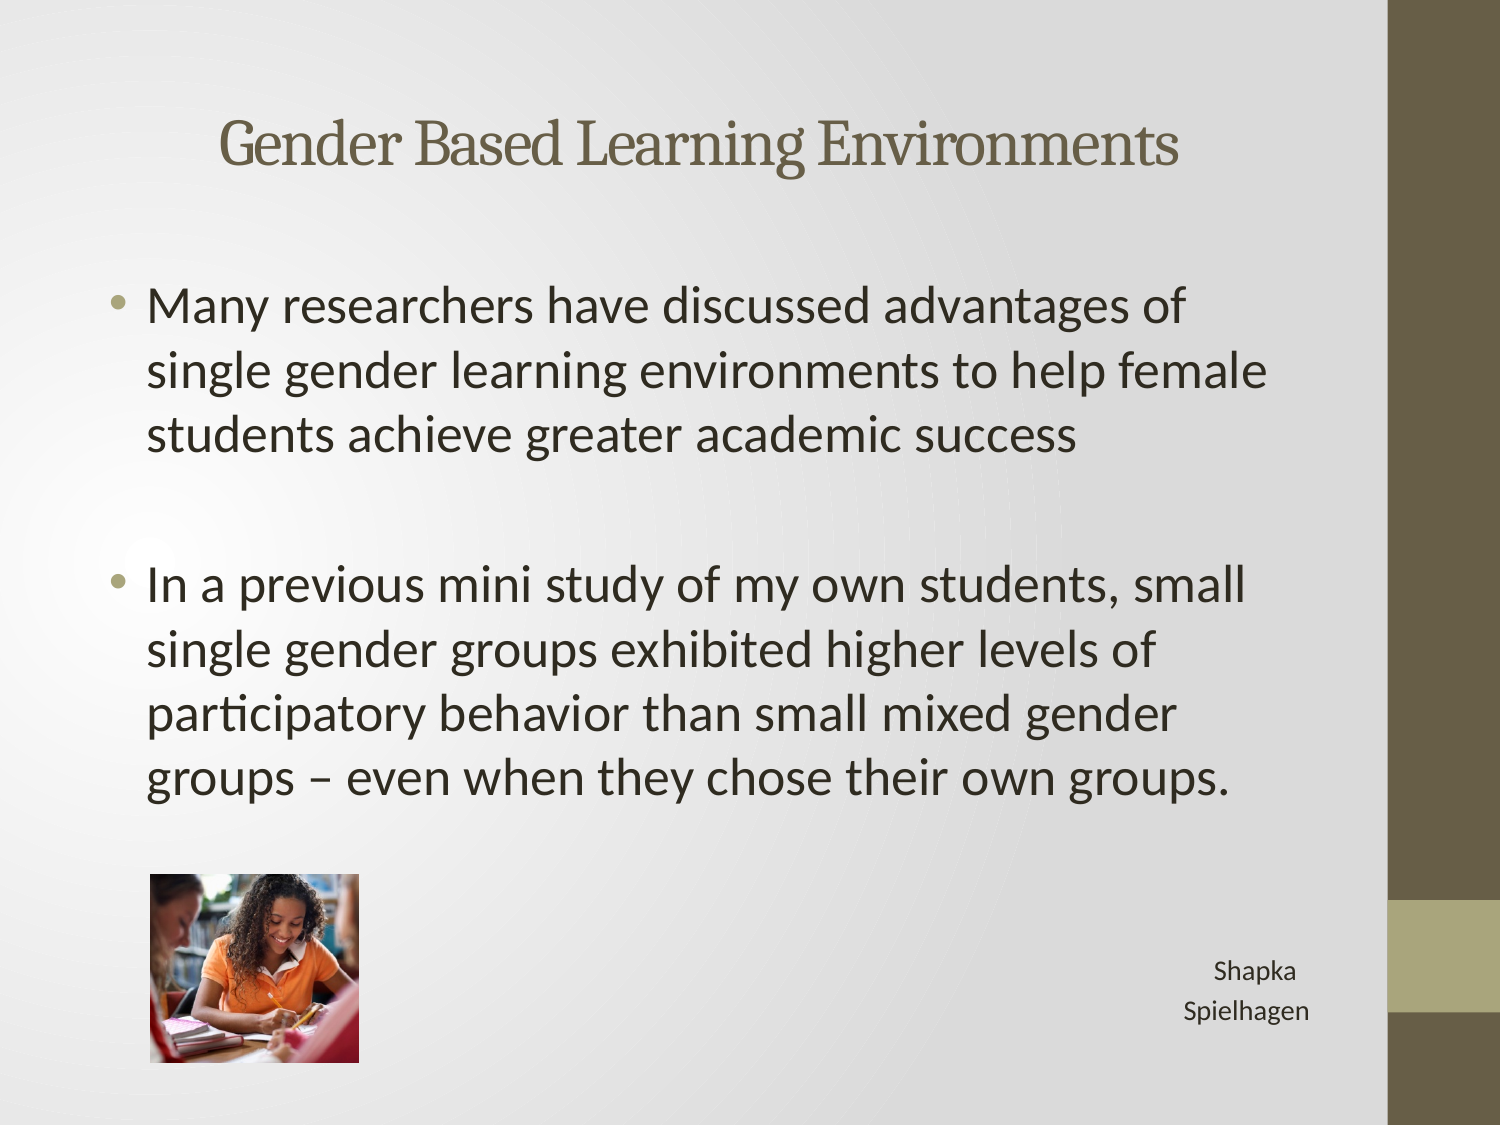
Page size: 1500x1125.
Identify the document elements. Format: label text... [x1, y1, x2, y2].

list Many researchers have discussed advantages of single gender learning environments to help female students achieve greater academic success In a previous mini study of my own students, small single gender groups exhibited higher levels of participatory behavior than small mixed gender groups – even when they chose their own groups. Shapka Spielhagen [75, 262, 1325, 1050]
title Gender Based Learning Environments [75, 45, 1325, 233]
picture [149, 874, 360, 1063]
